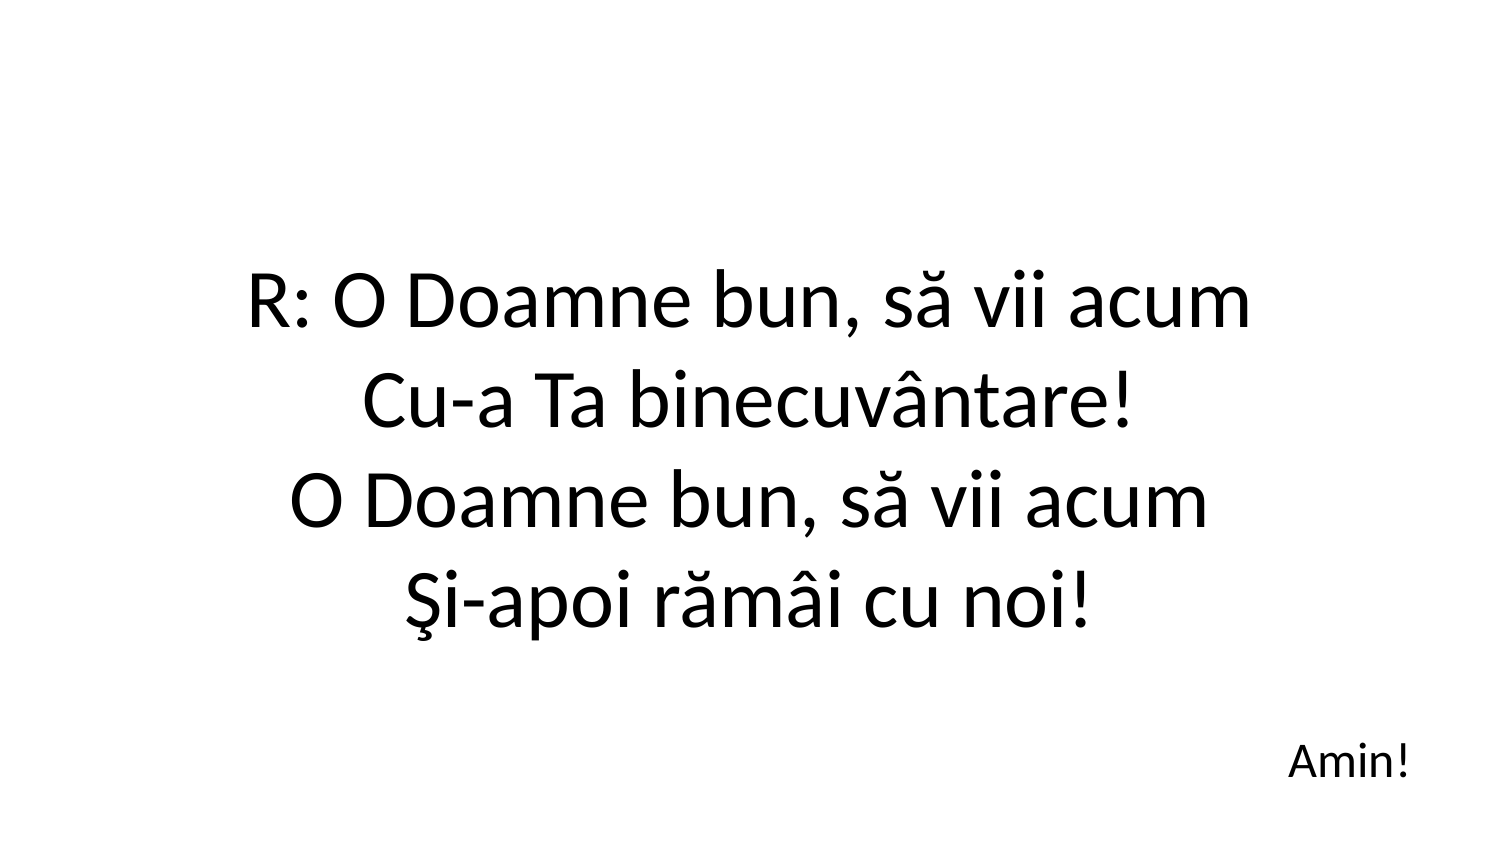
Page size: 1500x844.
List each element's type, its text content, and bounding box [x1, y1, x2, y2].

text_box R: O Doamne bun, să vii acum Cu-a Ta binecuvântare! O Doamne bun, să vii acum Şi-apoi rămâi cu noi! [231, 192, 1269, 652]
text_box Amin! [1273, 674, 1427, 795]
